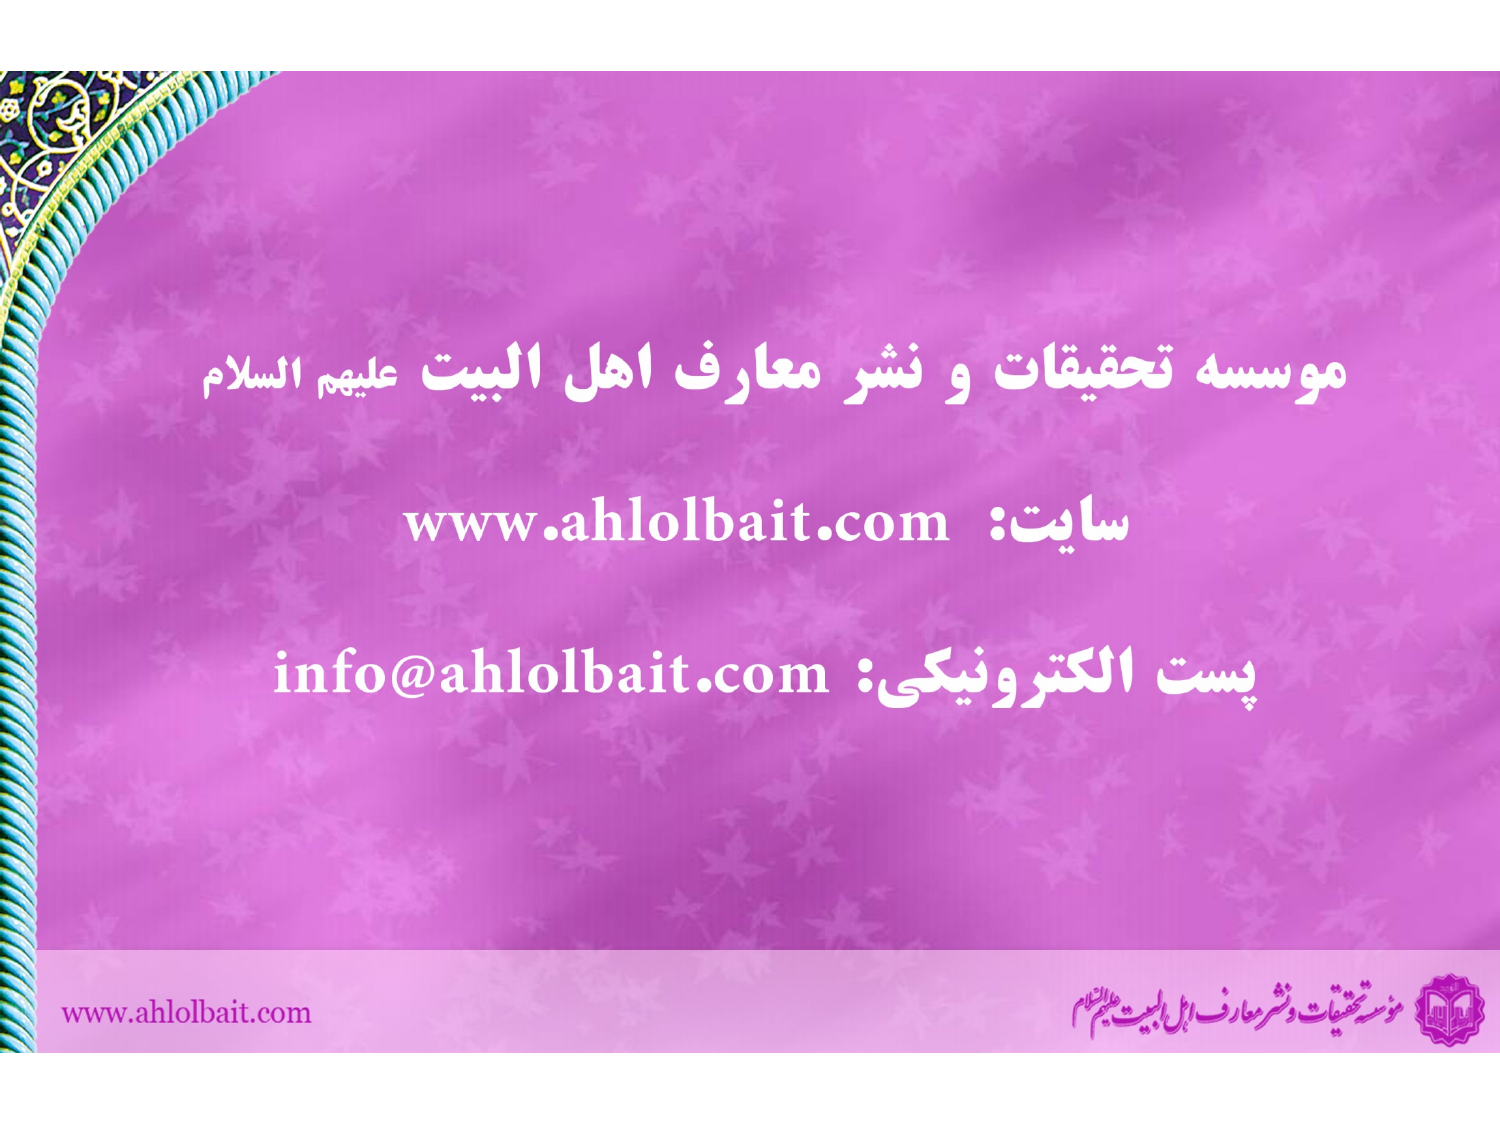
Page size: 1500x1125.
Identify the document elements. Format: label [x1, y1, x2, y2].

picture [0, 71, 1500, 1054]
